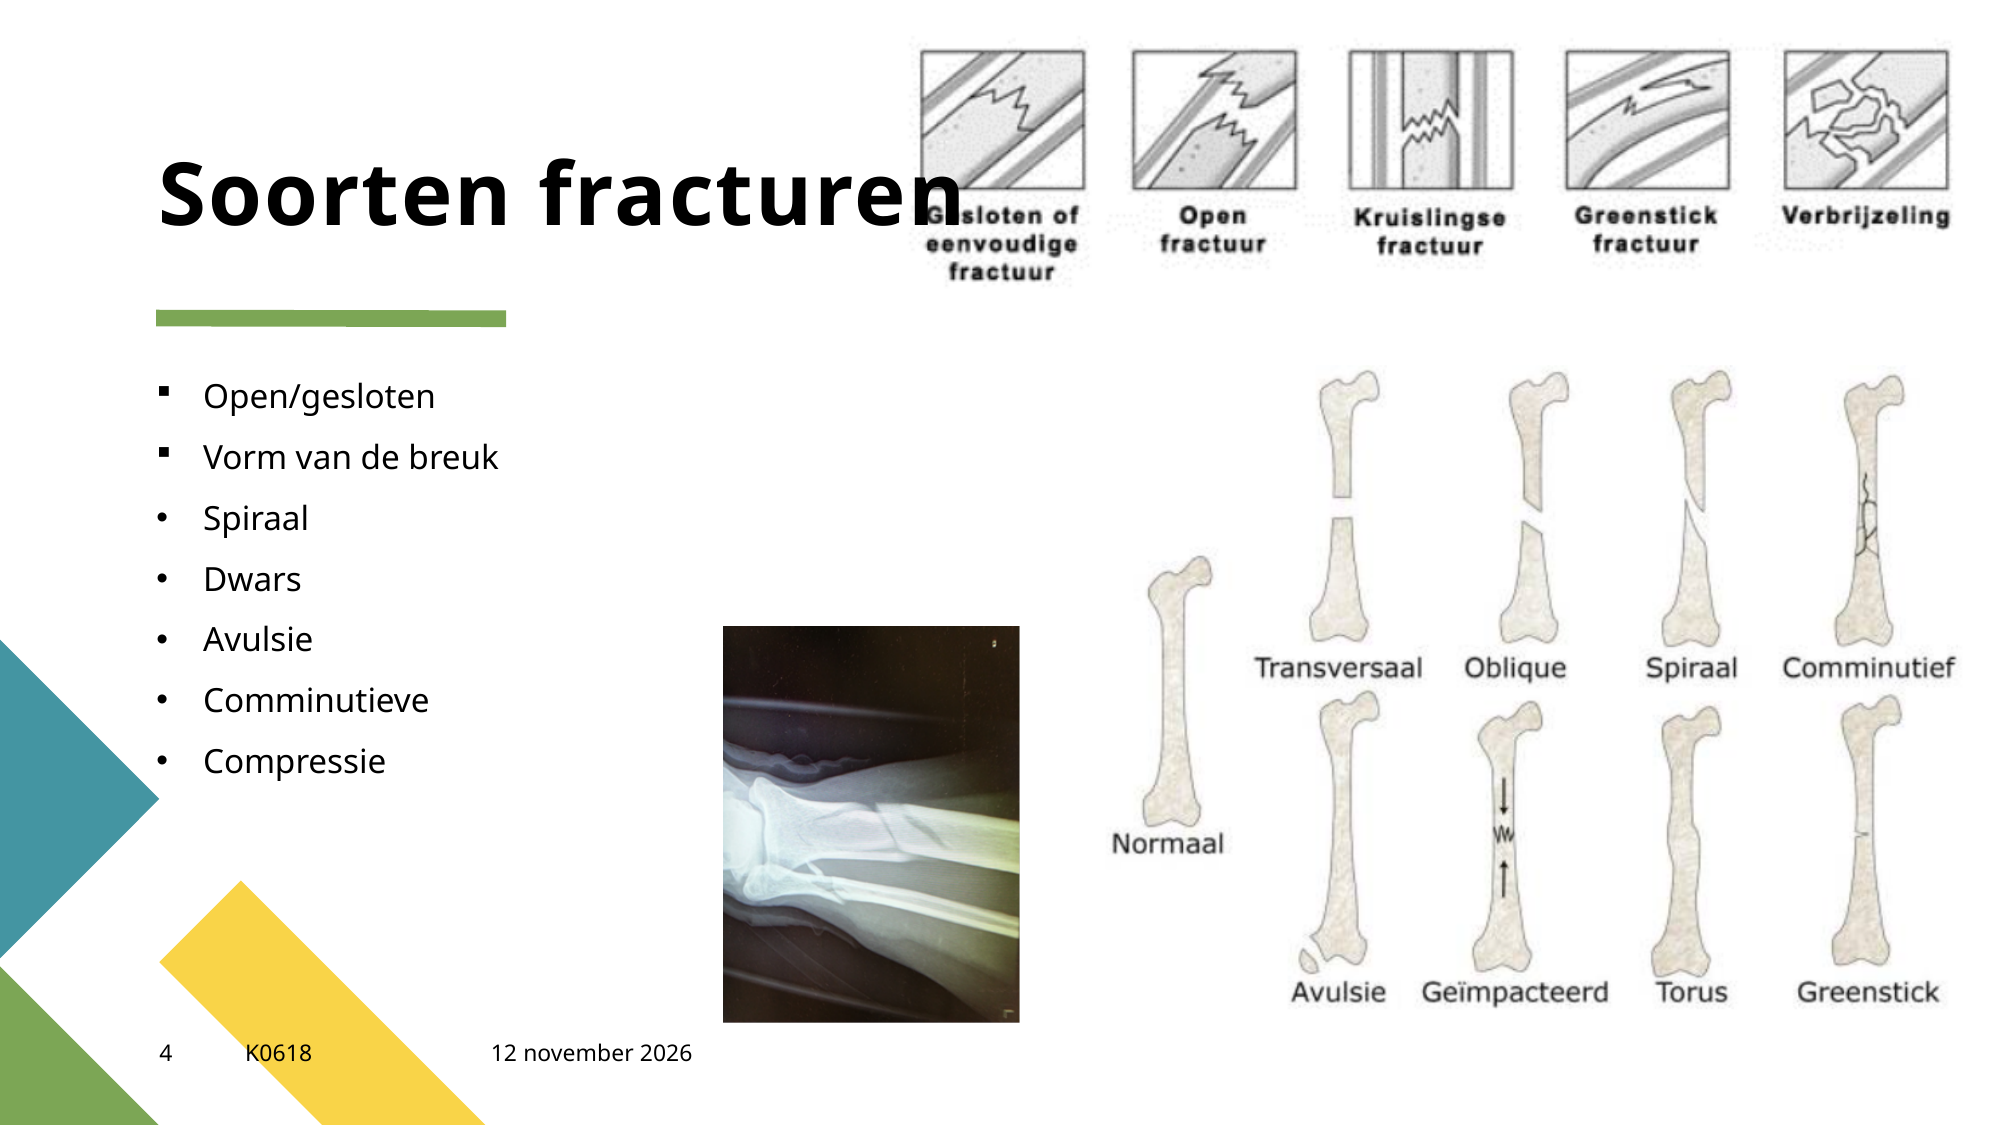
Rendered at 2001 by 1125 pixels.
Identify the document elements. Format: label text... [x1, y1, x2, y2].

title Soorten fracturen [158, 144, 872, 245]
picture [872, 13, 2000, 1024]
picture [723, 626, 1022, 1024]
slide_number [491, 1038, 707, 1080]
slide_number 4 [159, 1038, 246, 1080]
footer K0618 [246, 1038, 491, 1080]
list Open/gesloten Vorm van de breuk Spiraal Dwars Avulsie Comminutieve Compressie [156, 375, 907, 835]
